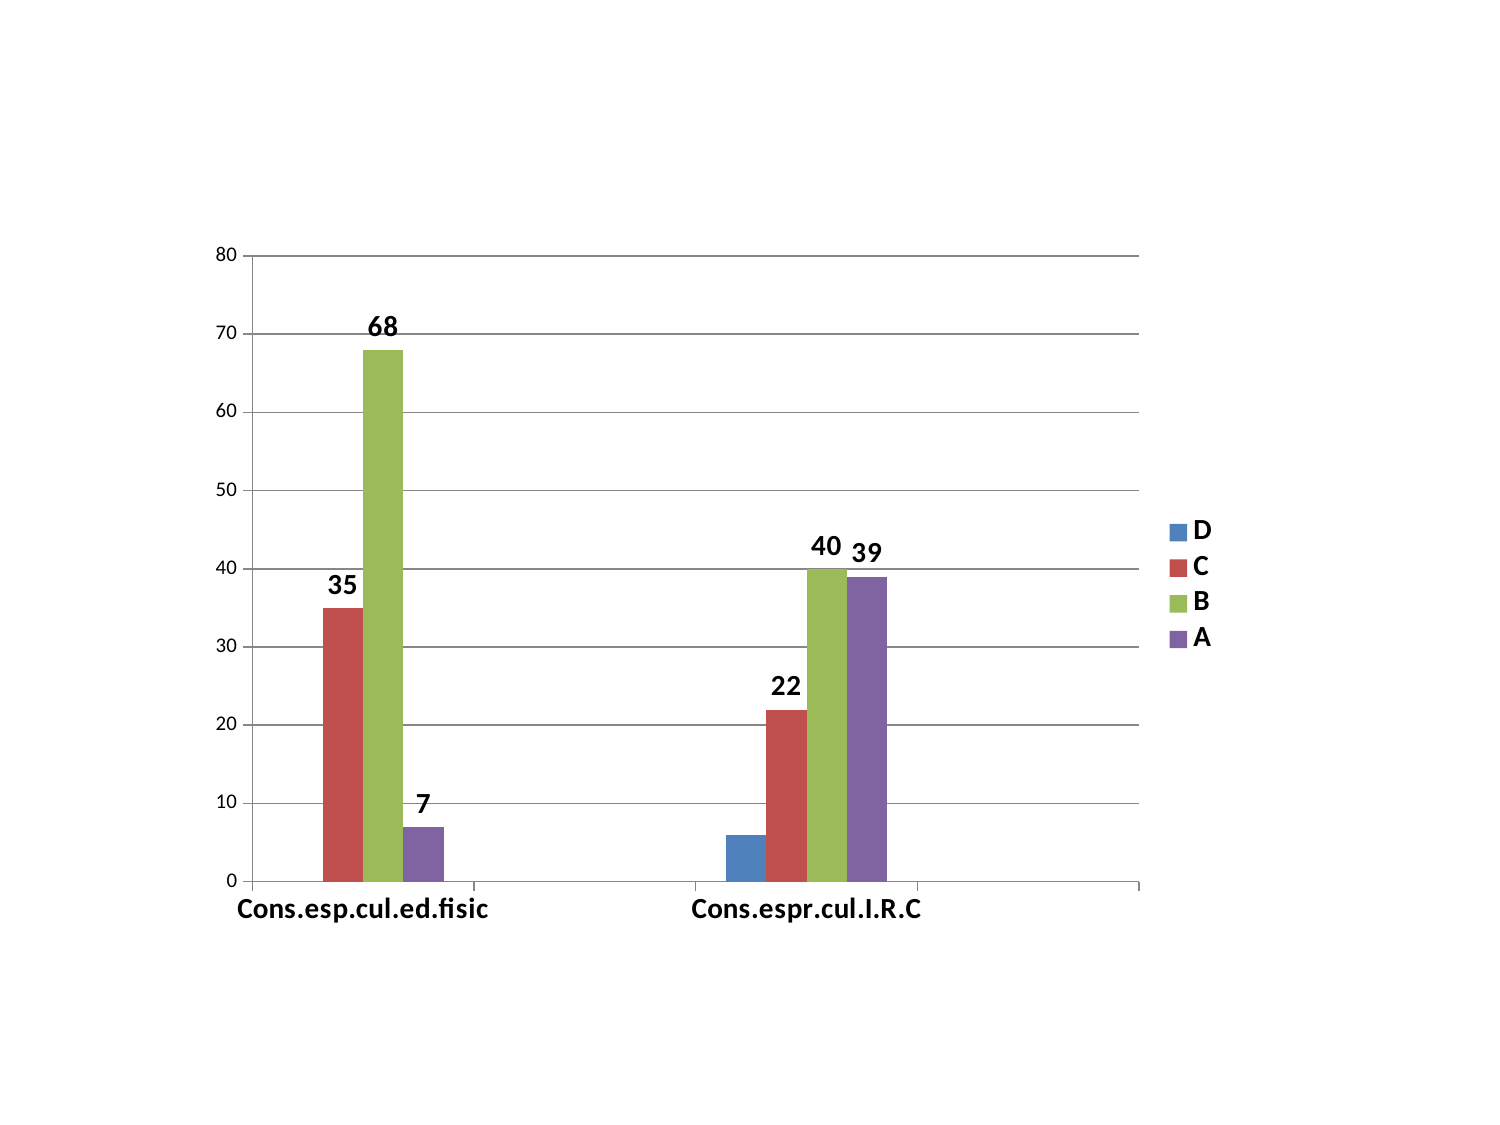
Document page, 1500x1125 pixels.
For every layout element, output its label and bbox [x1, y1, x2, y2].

chart [194, 231, 1235, 941]
